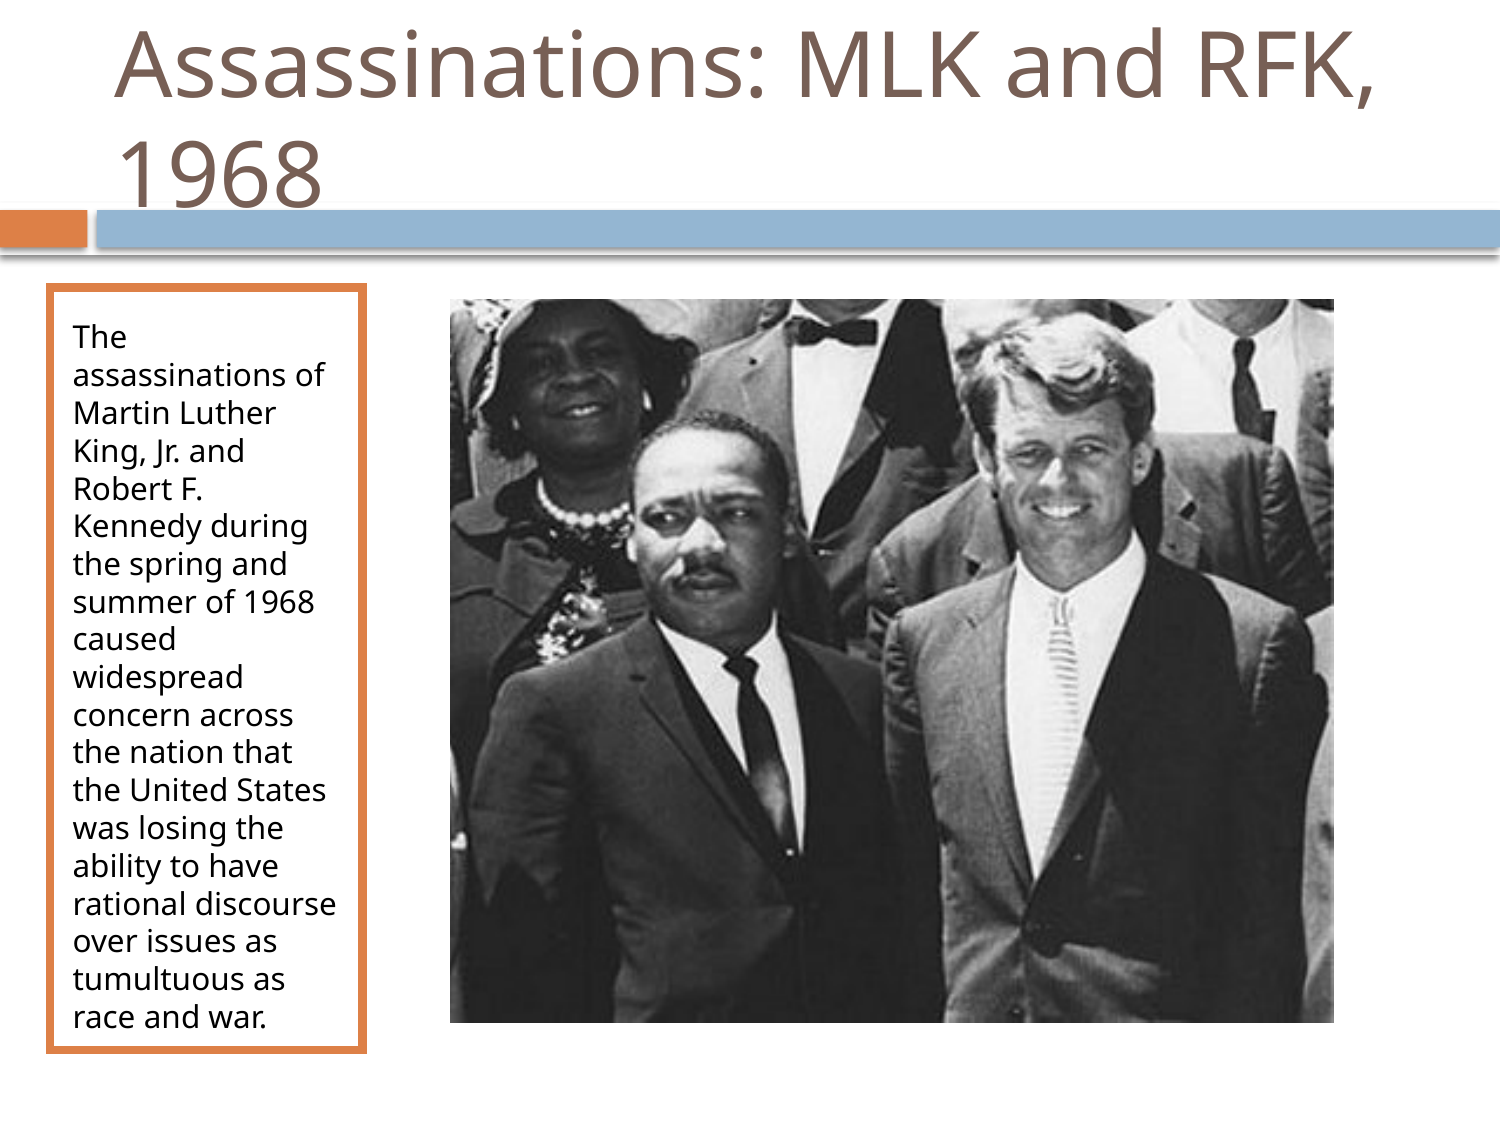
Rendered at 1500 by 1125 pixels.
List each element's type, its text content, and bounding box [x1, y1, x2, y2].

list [449, 299, 1335, 1023]
list The assassinations of Martin Luther King, Jr. and Robert F. Kennedy during the spring and summer of 1968 caused widespread concern across the nation that the United States was losing the ability to have rational discourse over issues as tumultuous as race and war. [46, 283, 367, 1054]
title Assassinations: MLK and RFK, 1968 [99, 44, 1425, 188]
